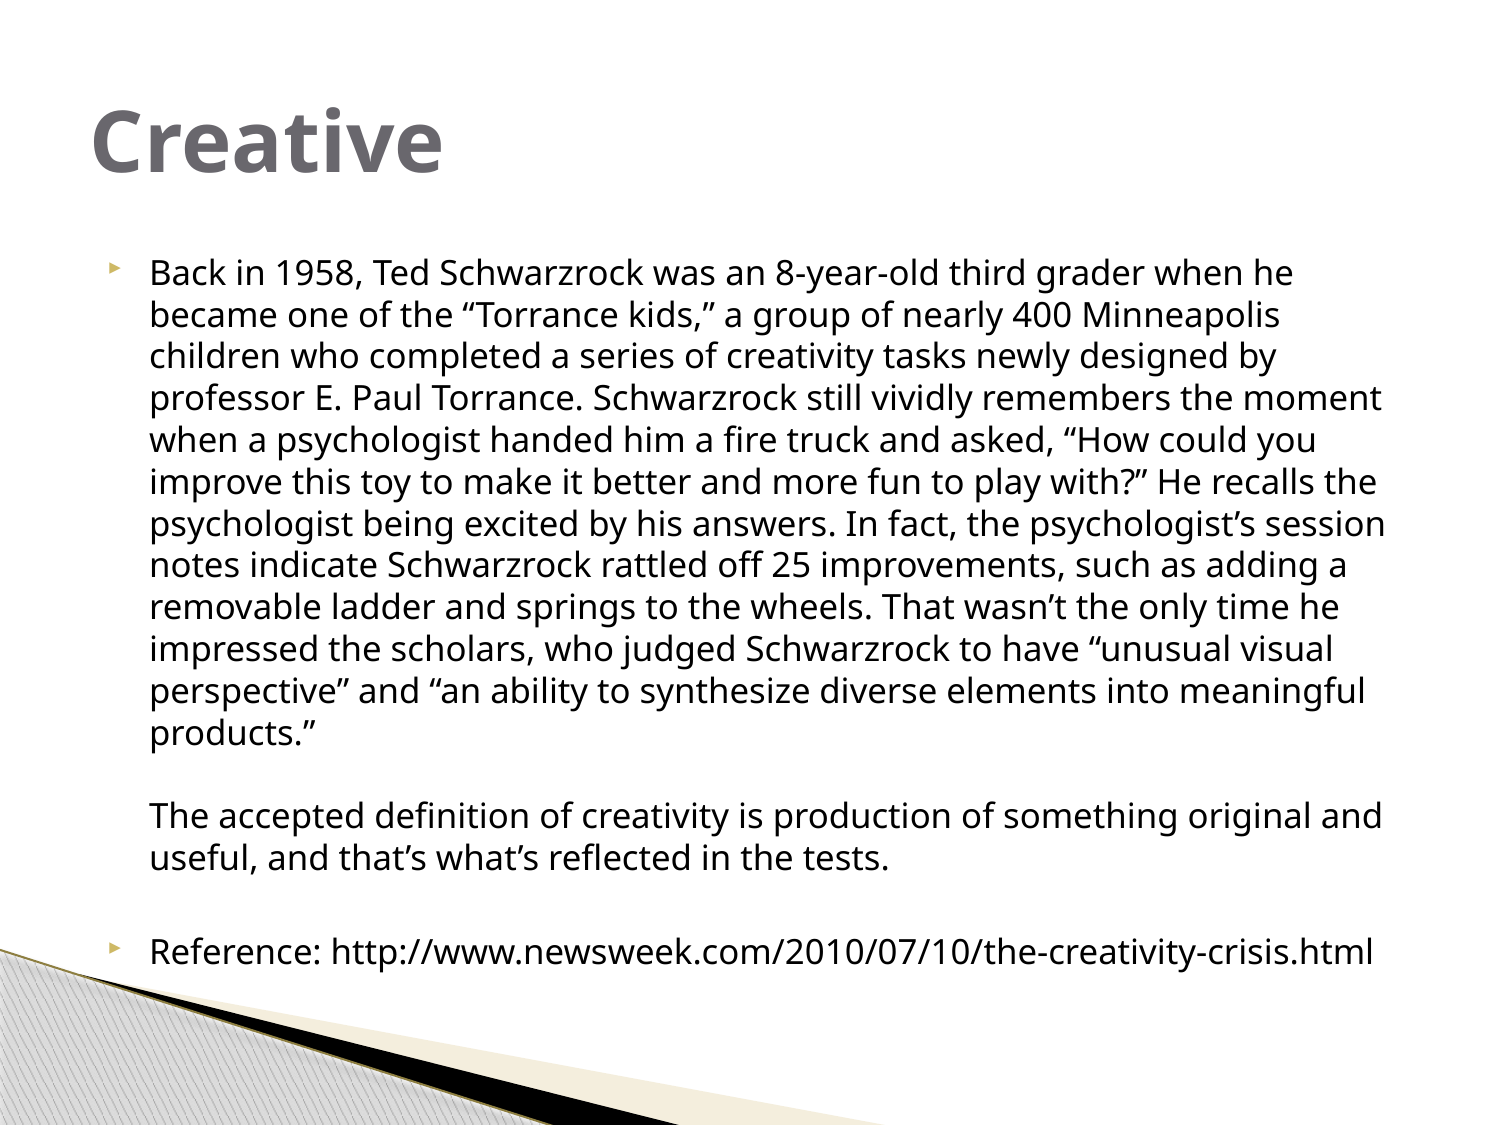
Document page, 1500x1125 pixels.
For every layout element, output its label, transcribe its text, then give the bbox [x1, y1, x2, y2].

title Creative [75, 45, 1425, 233]
list Back in 1958, Ted Schwarzrock was an 8-year-old third grader when he became one of the “Torrance kids,” a group of nearly 400 Minneapolis children who completed a series of creativity tasks newly designed by professor E. Paul Torrance. Schwarzrock still vividly remembers the moment when a psychologist handed him a fire truck and asked, “How could you improve this toy to make it better and more fun to play with?” He recalls the psychologist being excited by his answers. In fact, the psychologist’s session notes indicate Schwarzrock rattled off 25 improvements, such as adding a removable ladder and springs to the wheels. That wasn’t the only time he impressed the scholars, who judged Schwarzrock to have “unusual visual perspective” and “an ability to synthesize diverse elements into meaningful products.” The accepted definition of creativity is production of something original and useful, and that’s what’s reflected in the tests. Reference: http://www.newsweek.com/2010/07/10/the-creativity-crisis.html [75, 243, 1425, 986]
